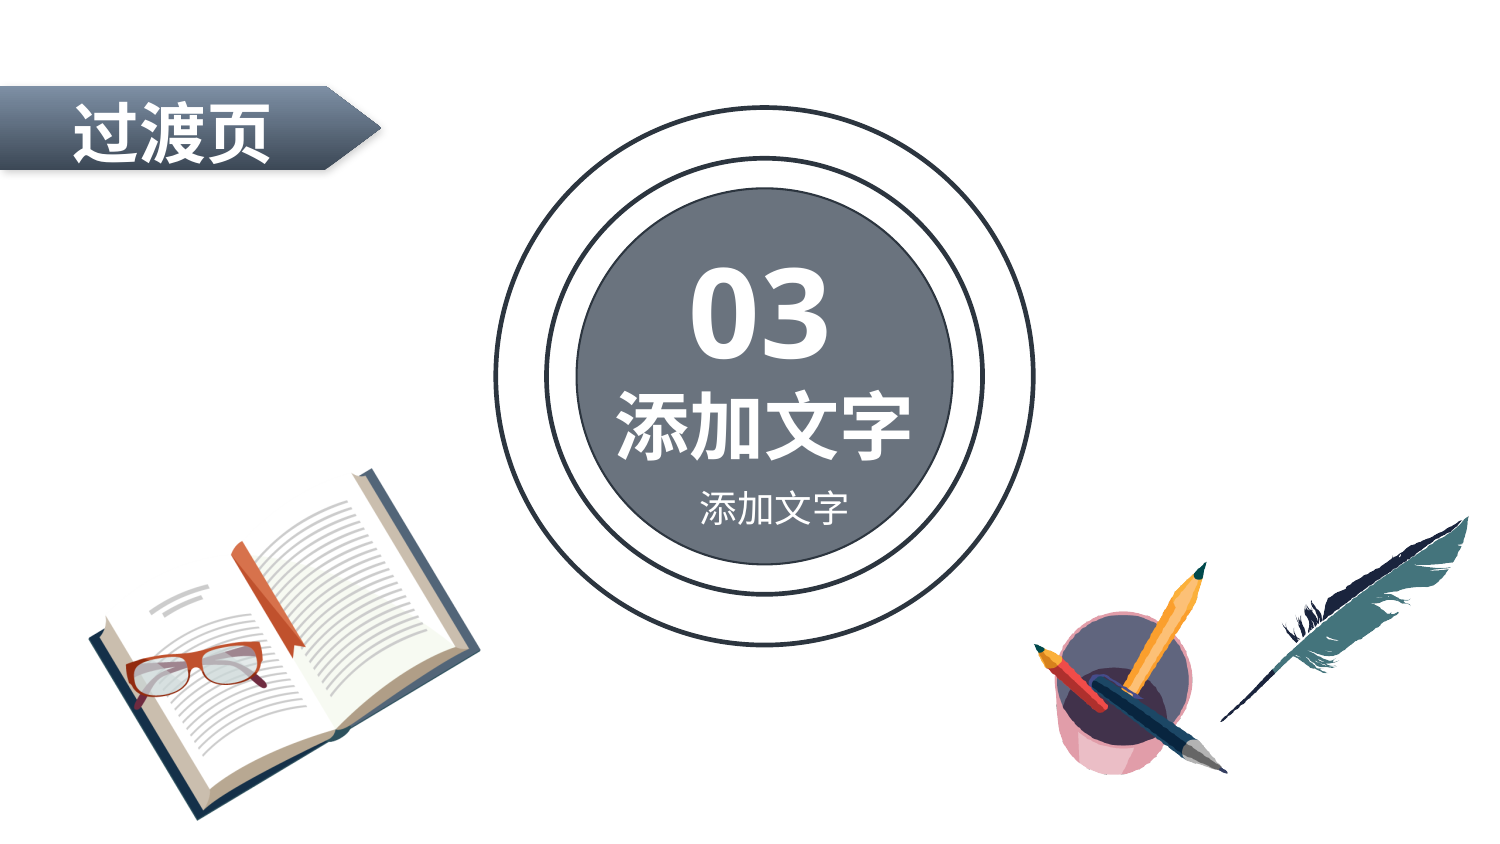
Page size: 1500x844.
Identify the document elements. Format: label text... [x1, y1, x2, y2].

picture [88, 468, 481, 821]
text_box 添加文字 [599, 371, 930, 477]
picture [1033, 515, 1469, 775]
text_box 添加文字 [684, 477, 865, 538]
text_box [494, 106, 1035, 647]
text_box 03 [673, 226, 847, 371]
text_box 过渡页 [0, 85, 382, 171]
